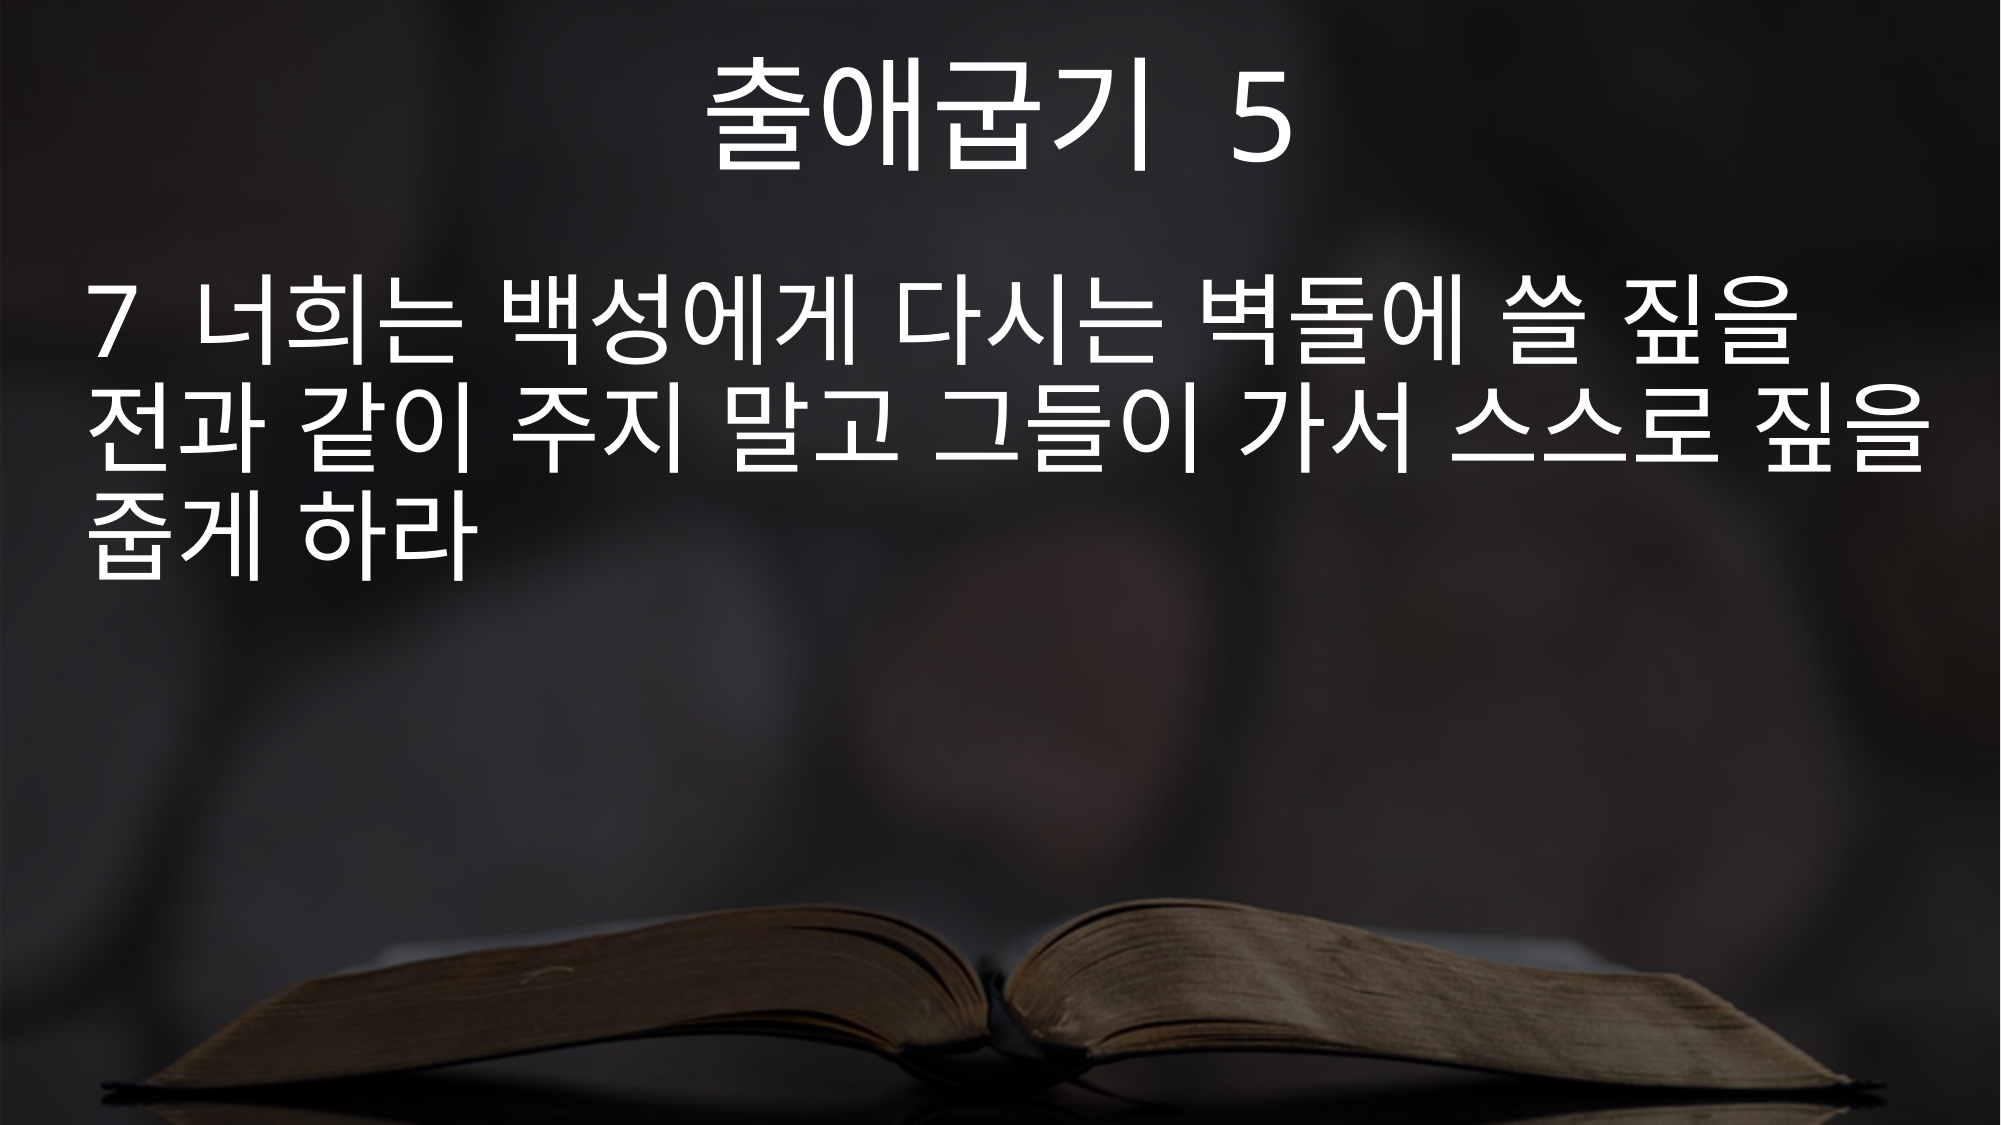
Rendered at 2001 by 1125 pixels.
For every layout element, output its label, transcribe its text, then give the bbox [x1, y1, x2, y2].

list 7 너희는 백성에게 다시는 벽돌에 쓸 짚을 전과 같이 주지 말고 그들이 가서 스스로 짚을 줍게 하라 [69, 263, 1953, 423]
footer 출애굽기 5 [0, 32, 2000, 192]
picture [0, 0, 2001, 1125]
